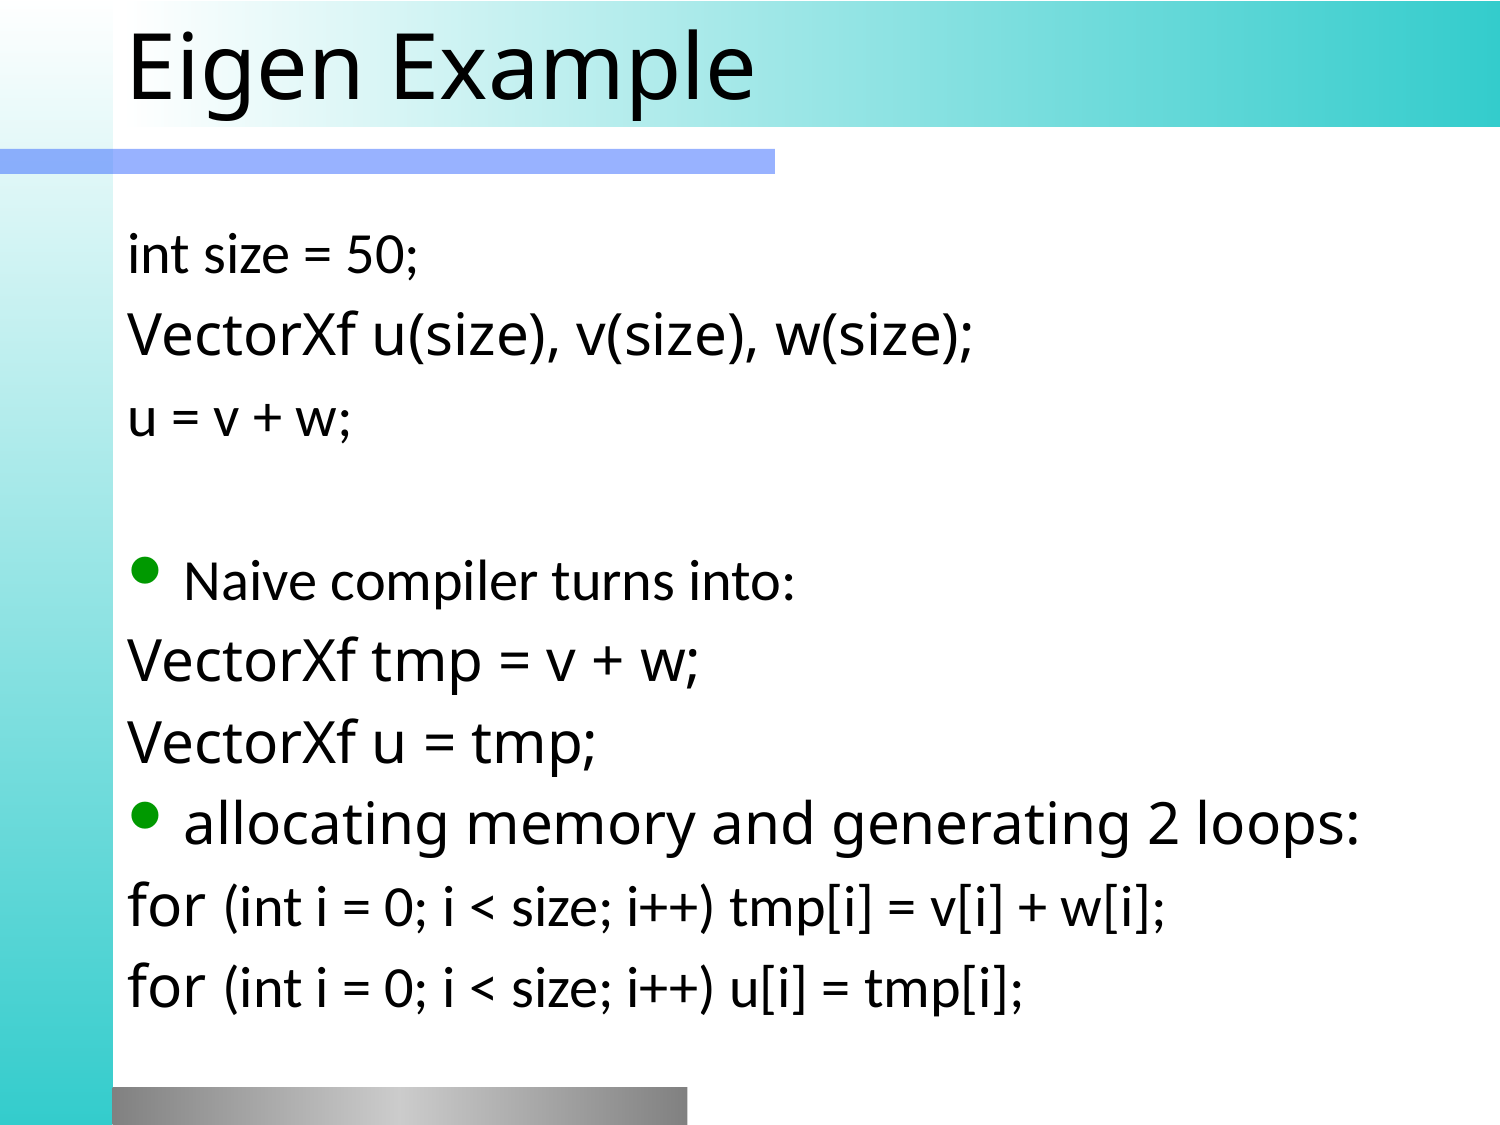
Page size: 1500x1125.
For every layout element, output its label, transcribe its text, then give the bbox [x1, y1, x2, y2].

title Eigen Example [110, 0, 1500, 126]
list int size = 50; VectorXf u(size), v(size), w(size); u = v + w; Naive compiler turns into: VectorXf tmp = v + w; VectorXf u = tmp; allocating memory and generating 2 loops: for (int i = 0; i < size; i++) tmp[i] = v[i] + w[i]; for (int i = 0; i < size; i++) u[i] = tmp[i]; [112, 207, 1388, 1073]
